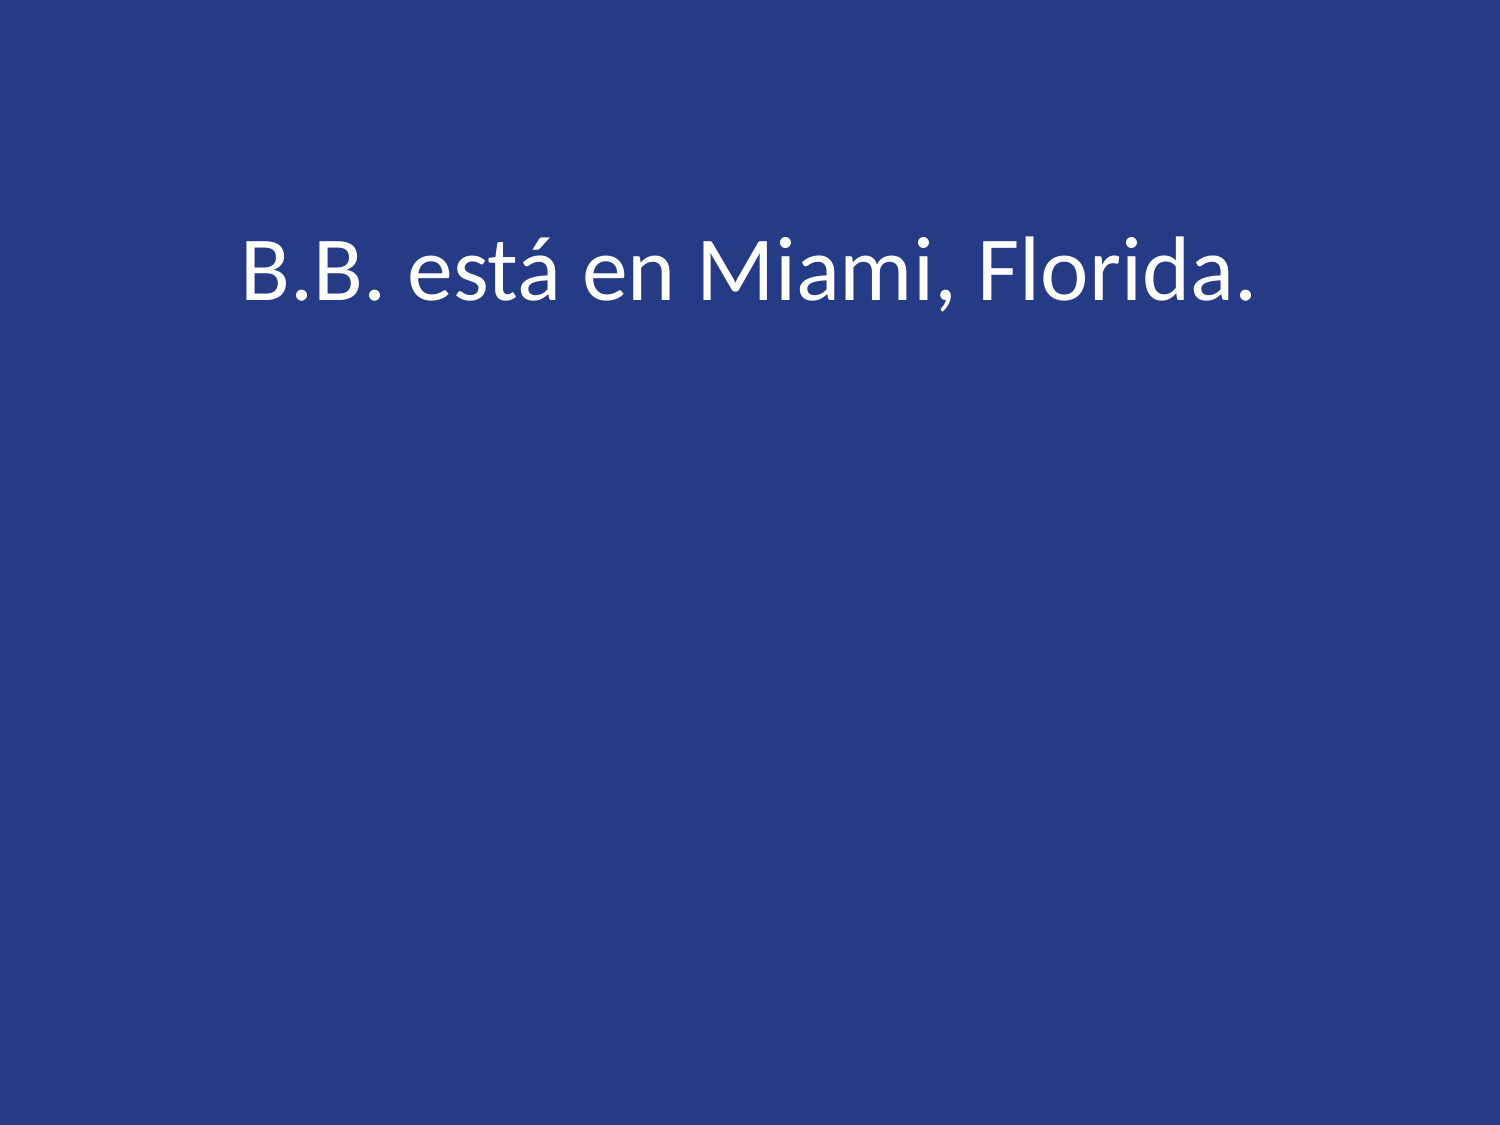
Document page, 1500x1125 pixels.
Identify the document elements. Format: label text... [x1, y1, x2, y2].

title B.B. está en Miami, Florida. [75, 45, 1425, 483]
